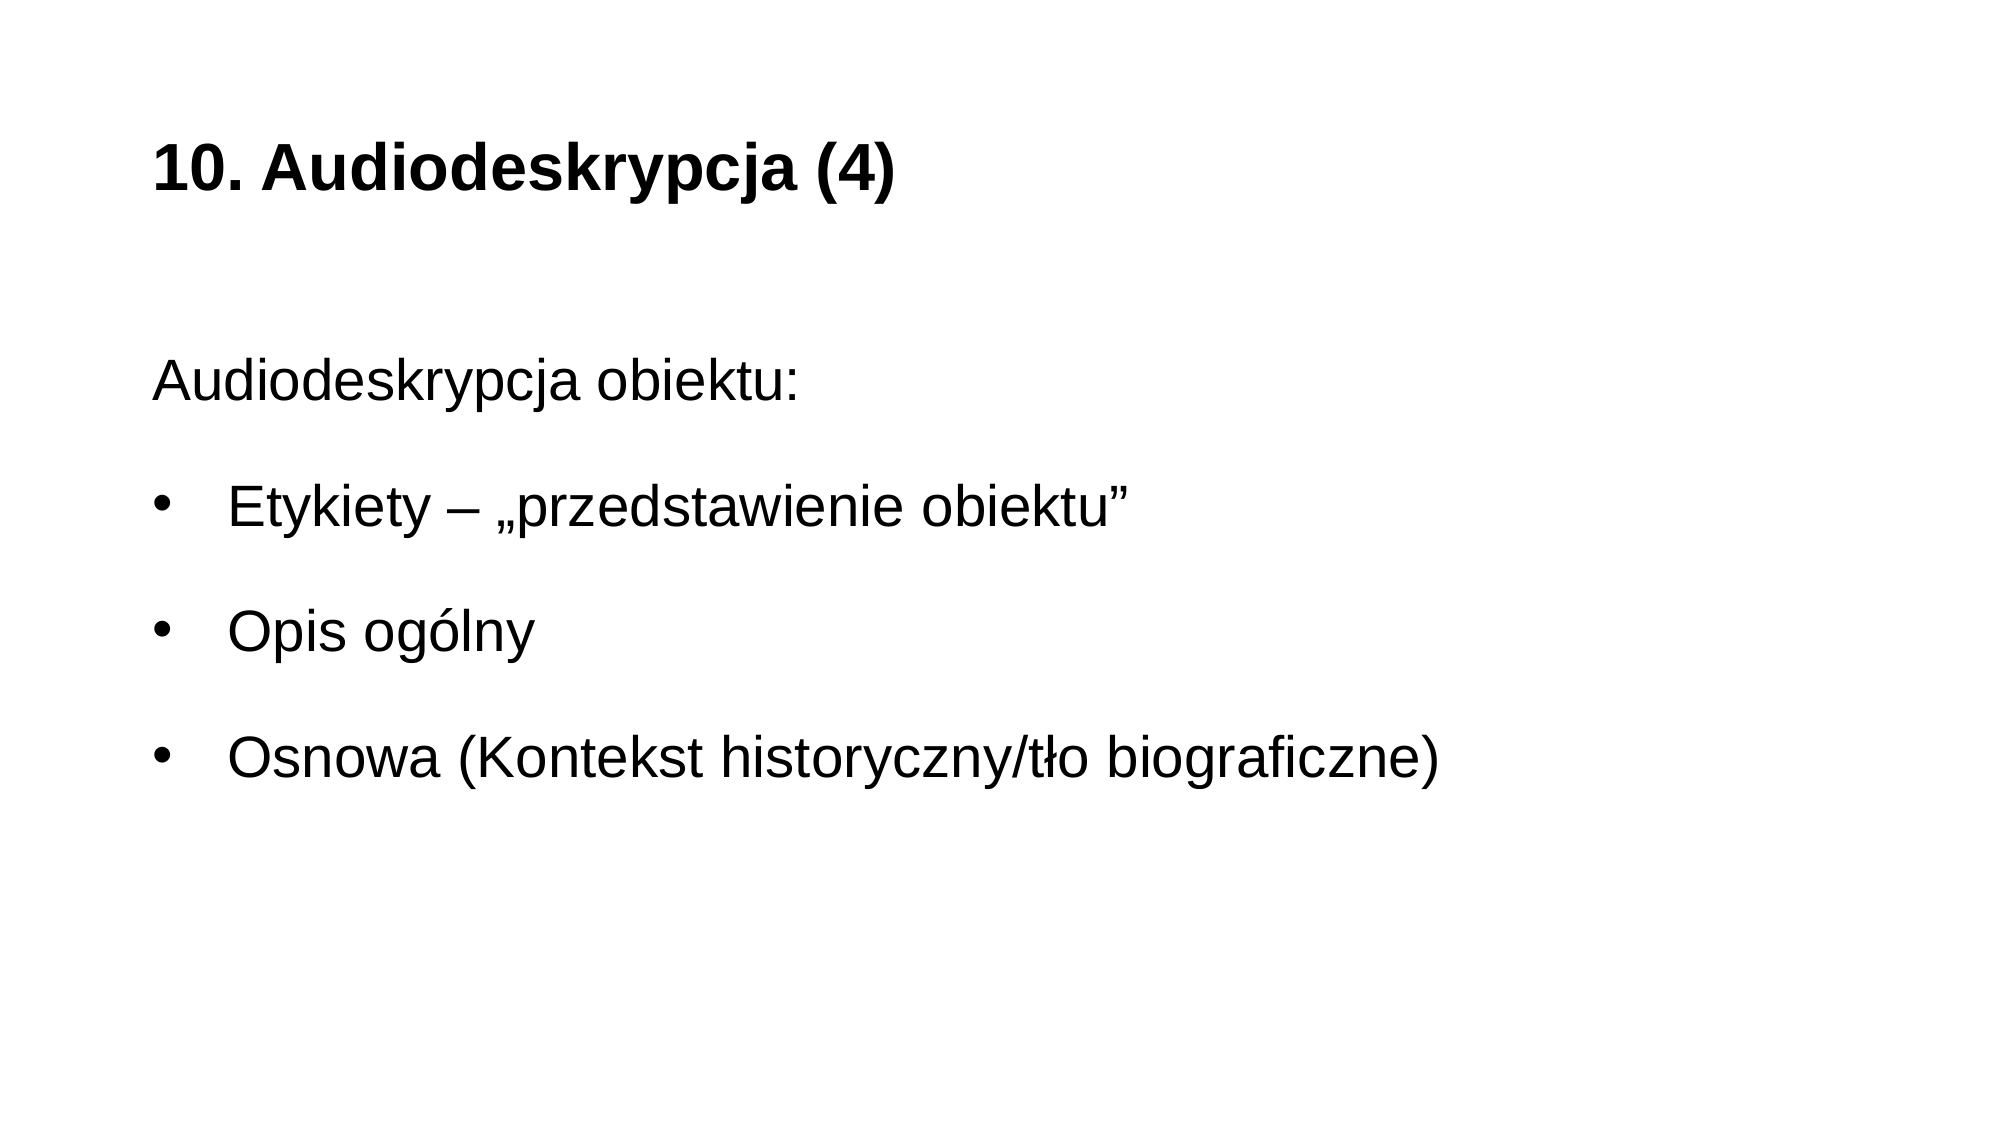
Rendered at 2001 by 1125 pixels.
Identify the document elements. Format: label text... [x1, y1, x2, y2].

list Audiodeskrypcja obiektu: Etykiety – „przedstawienie obiektu” Opis ogólny Osnowa (Kontekst historyczny/tło biograficzne) [137, 299, 1863, 1014]
title 10. Audiodeskrypcja (4) [137, 59, 1863, 278]
